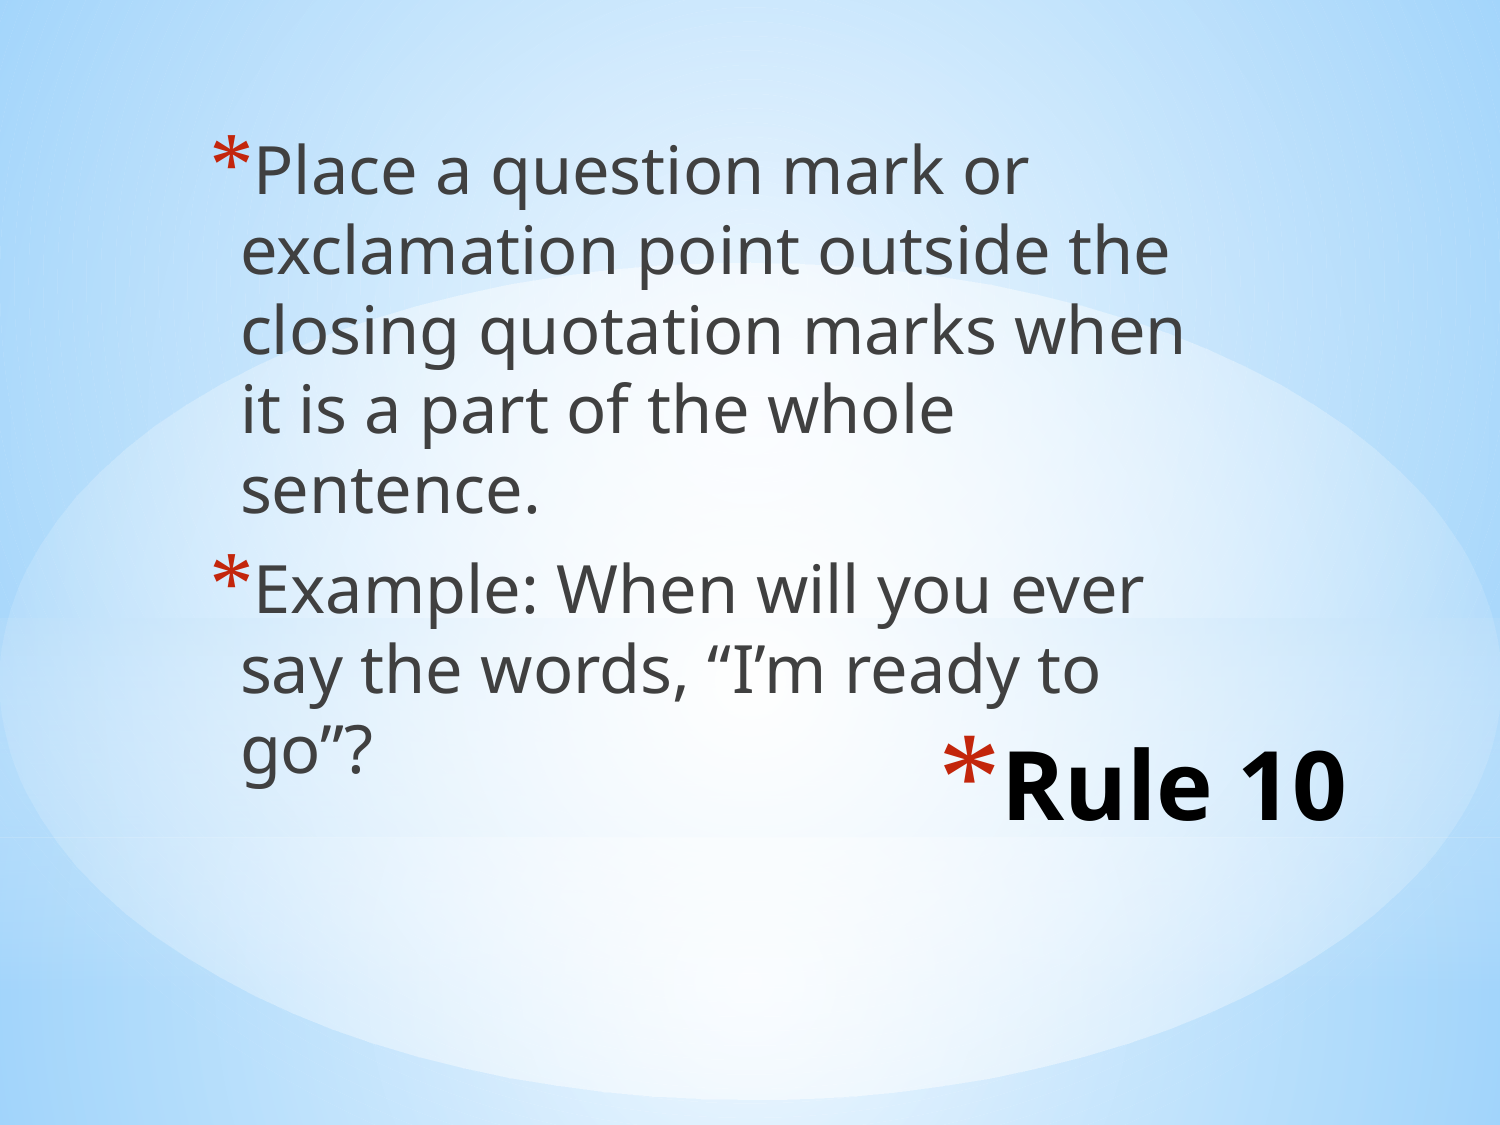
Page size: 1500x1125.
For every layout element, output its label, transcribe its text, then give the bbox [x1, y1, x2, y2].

list Place a question mark or exclamation point outside the closing quotation marks when it is a part of the whole sentence. Example: When will you ever say the words, “I’m ready to go”? [187, 120, 1238, 690]
title Rule 10 [294, 717, 1363, 905]
